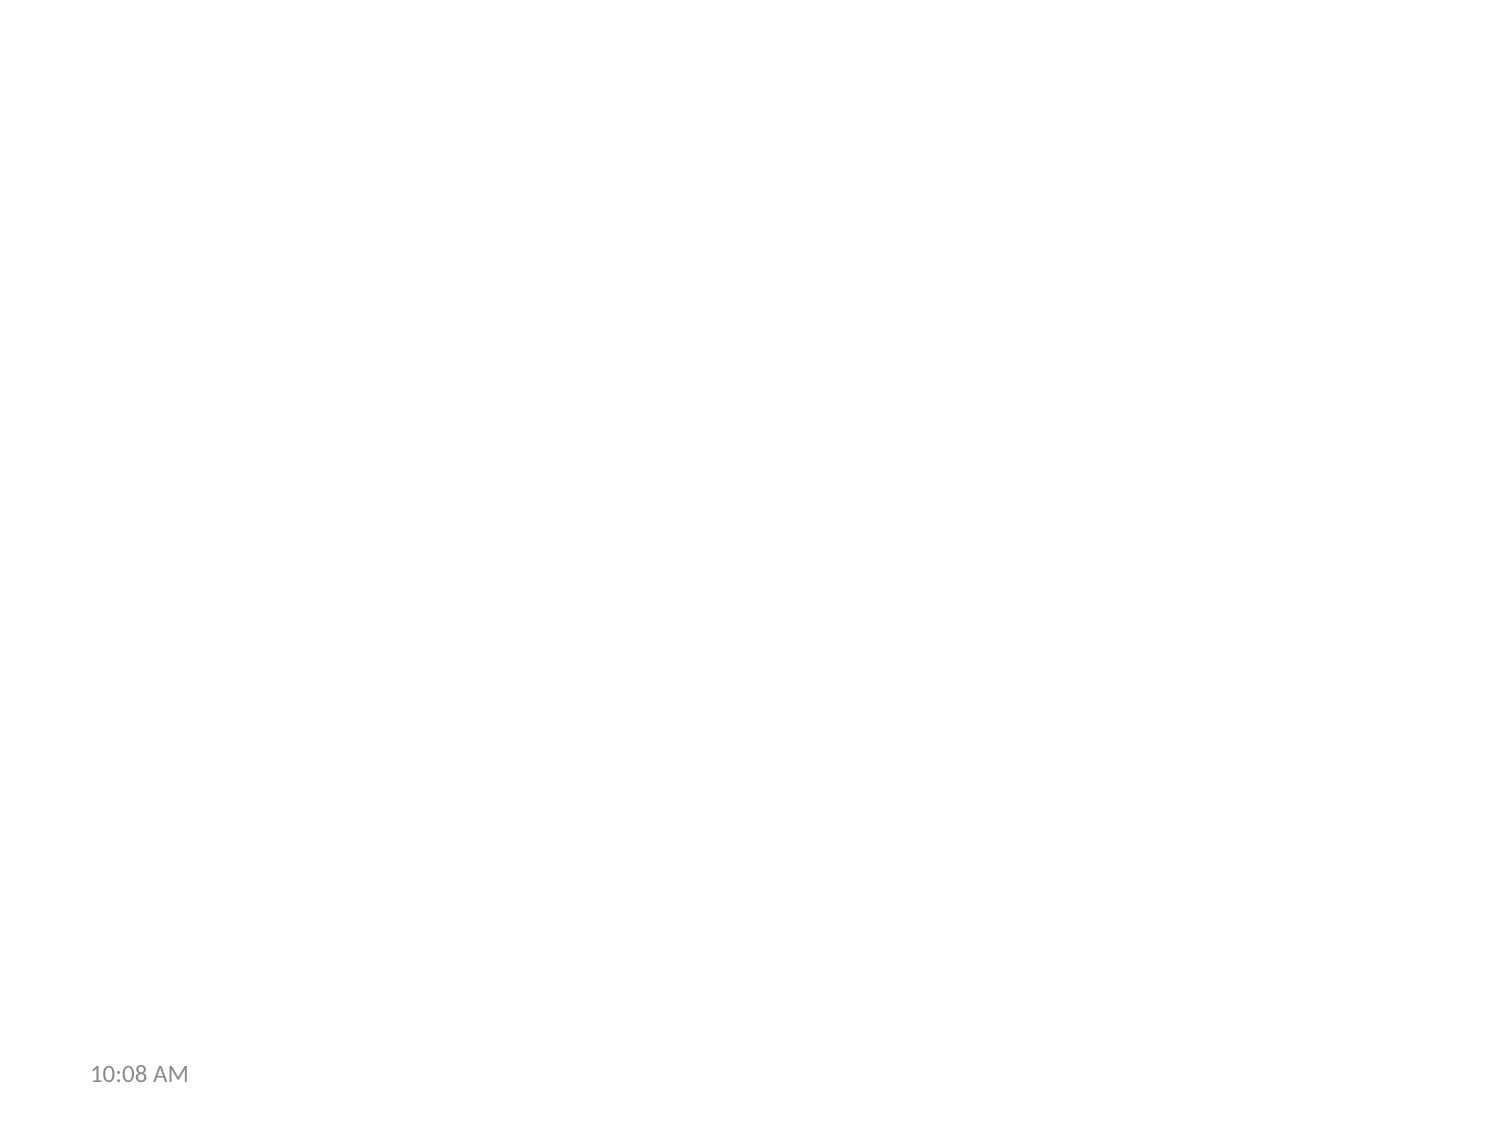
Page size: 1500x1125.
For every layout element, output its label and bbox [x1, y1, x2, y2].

slide_number [75, 1042, 425, 1103]
